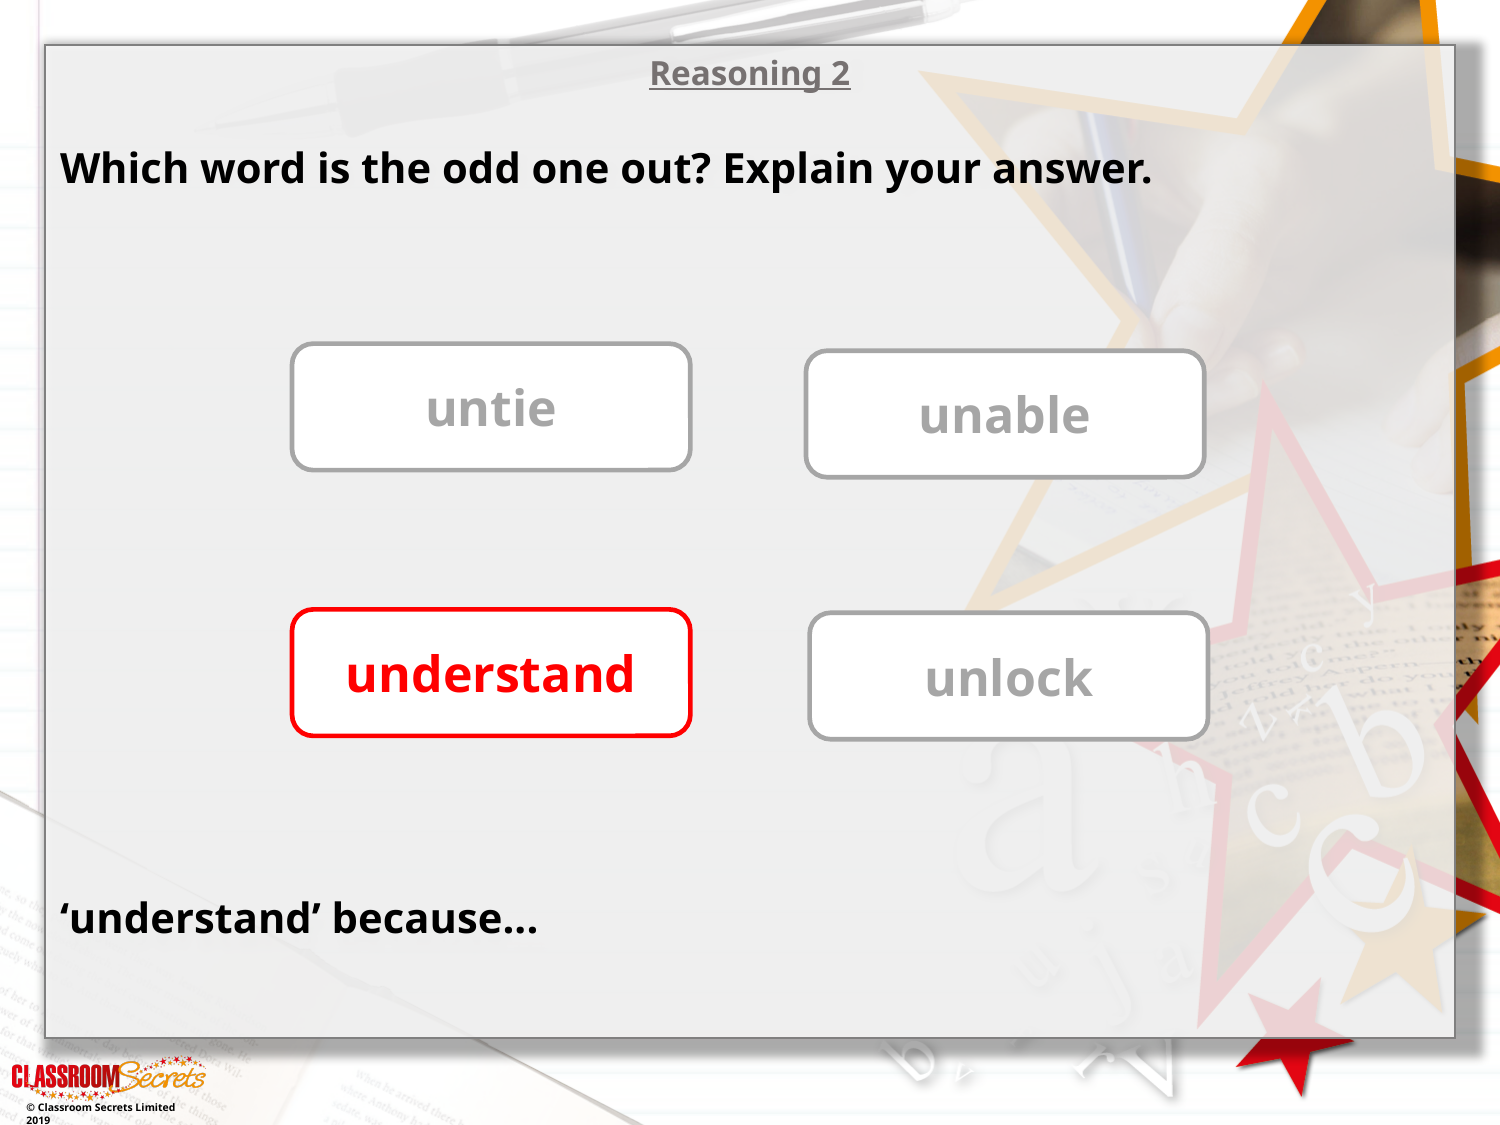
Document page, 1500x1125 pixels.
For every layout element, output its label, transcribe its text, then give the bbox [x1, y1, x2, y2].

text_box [291, 343, 1209, 740]
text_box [11, 1055, 217, 1122]
picture [0, 0, 1500, 1125]
text_box Reasoning 2 Which word is the odd one out? Explain your answer. ‘understand’ because... [44, 44, 1456, 1039]
